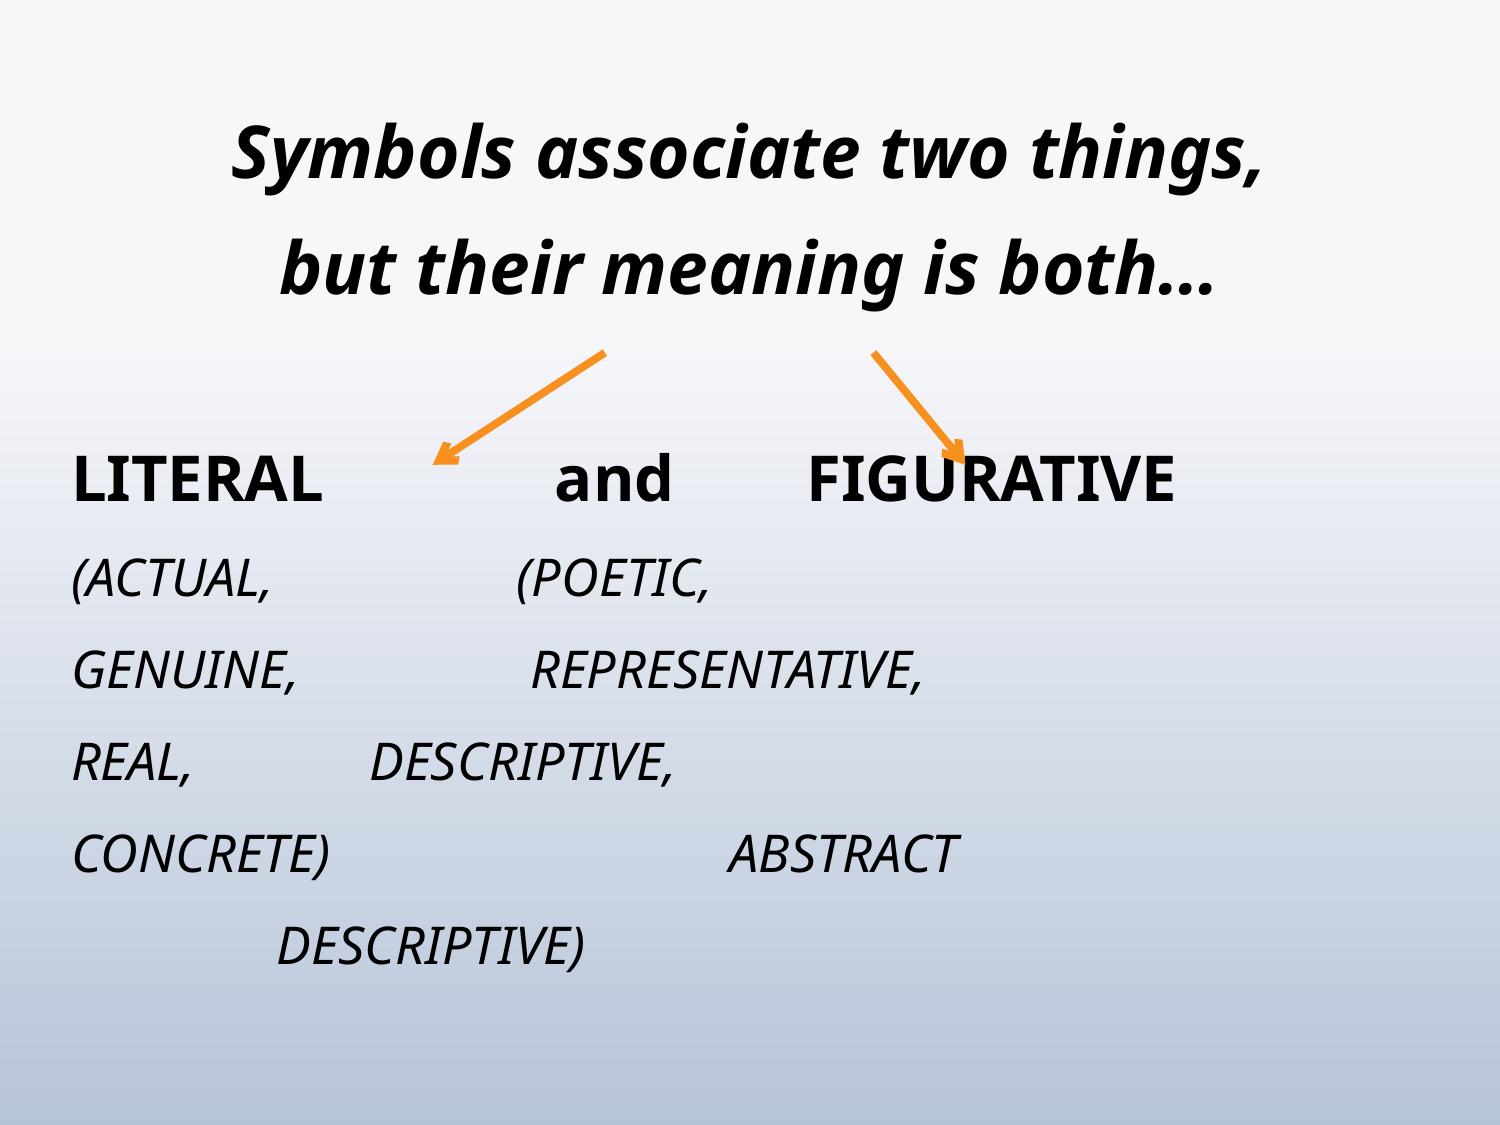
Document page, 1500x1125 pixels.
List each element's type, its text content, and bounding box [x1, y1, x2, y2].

list LITERAL and FIGURATIVE (ACTUAL, (POETIC, GENUINE, REPRESENTATIVE, REAL, DESCRIPTIVE, CONCRETE) ABSTRACT DESCRIPTIVE) [56, 286, 1439, 993]
title Symbols associate two things, but their meaning is both… [150, 37, 1350, 286]
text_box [430, 350, 607, 467]
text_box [861, 360, 978, 457]
